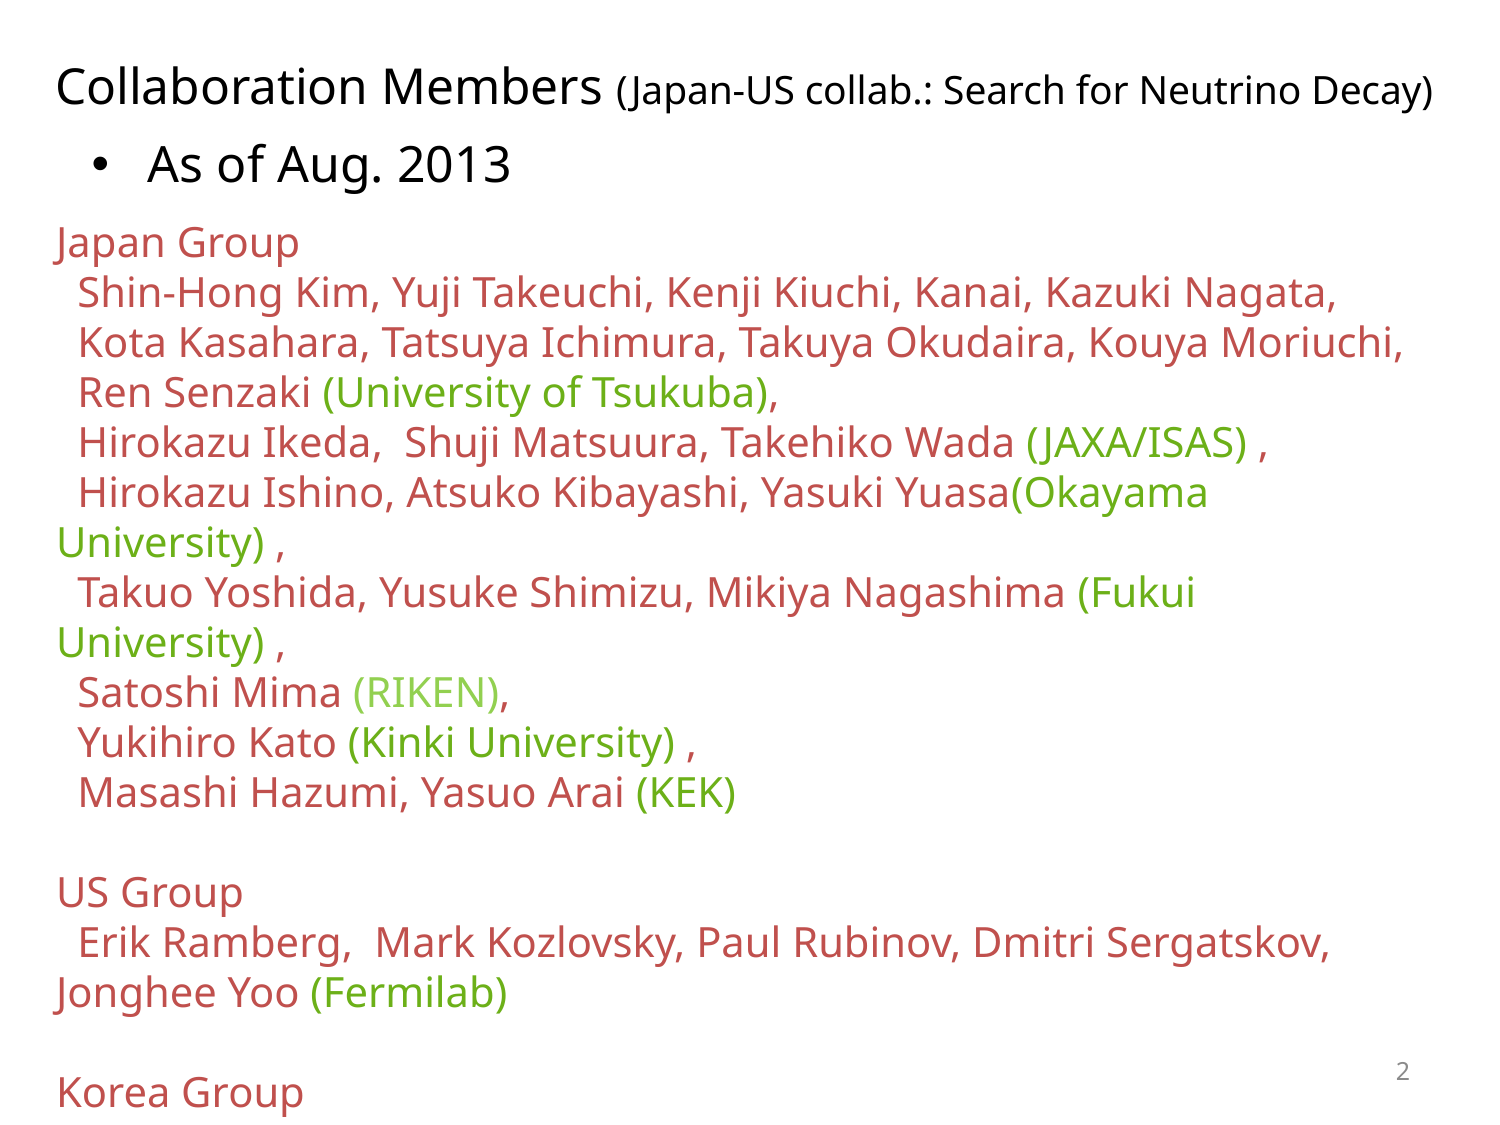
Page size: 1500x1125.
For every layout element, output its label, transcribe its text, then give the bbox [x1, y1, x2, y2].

text_box Japan Group Shin-Hong Kim, Yuji Takeuchi, Kenji Kiuchi, Kanai, Kazuki Nagata, Kota Kasahara, Tatsuya Ichimura, Takuya Okudaira, Kouya Moriuchi, Ren Senzaki (University of Tsukuba), Hirokazu Ikeda, Shuji Matsuura, Takehiko Wada (JAXA/ISAS) , Hirokazu Ishino, Atsuko Kibayashi, Yasuki Yuasa(Okayama University) , Takuo Yoshida, Yusuke Shimizu, Mikiya Nagashima (Fukui University) , Satoshi Mima (RIKEN), Yukihiro Kato (Kinki University) , Masashi Hazumi, Yasuo Arai (KEK) US Group Erik Ramberg, Mark Kozlovsky, Paul Rubinov, Dmitri Sergatskov, Jonghee Yoo (Fermilab) Korea Group Soo-Bong Kim (Seoul National University) [41, 208, 1424, 1125]
slide_number 2 [1074, 1042, 1425, 1103]
list As of Aug. 2013 [76, 125, 1223, 208]
title Collaboration Members (Japan-US collab.: Search for Neutrino Decay) [17, 42, 1471, 128]
